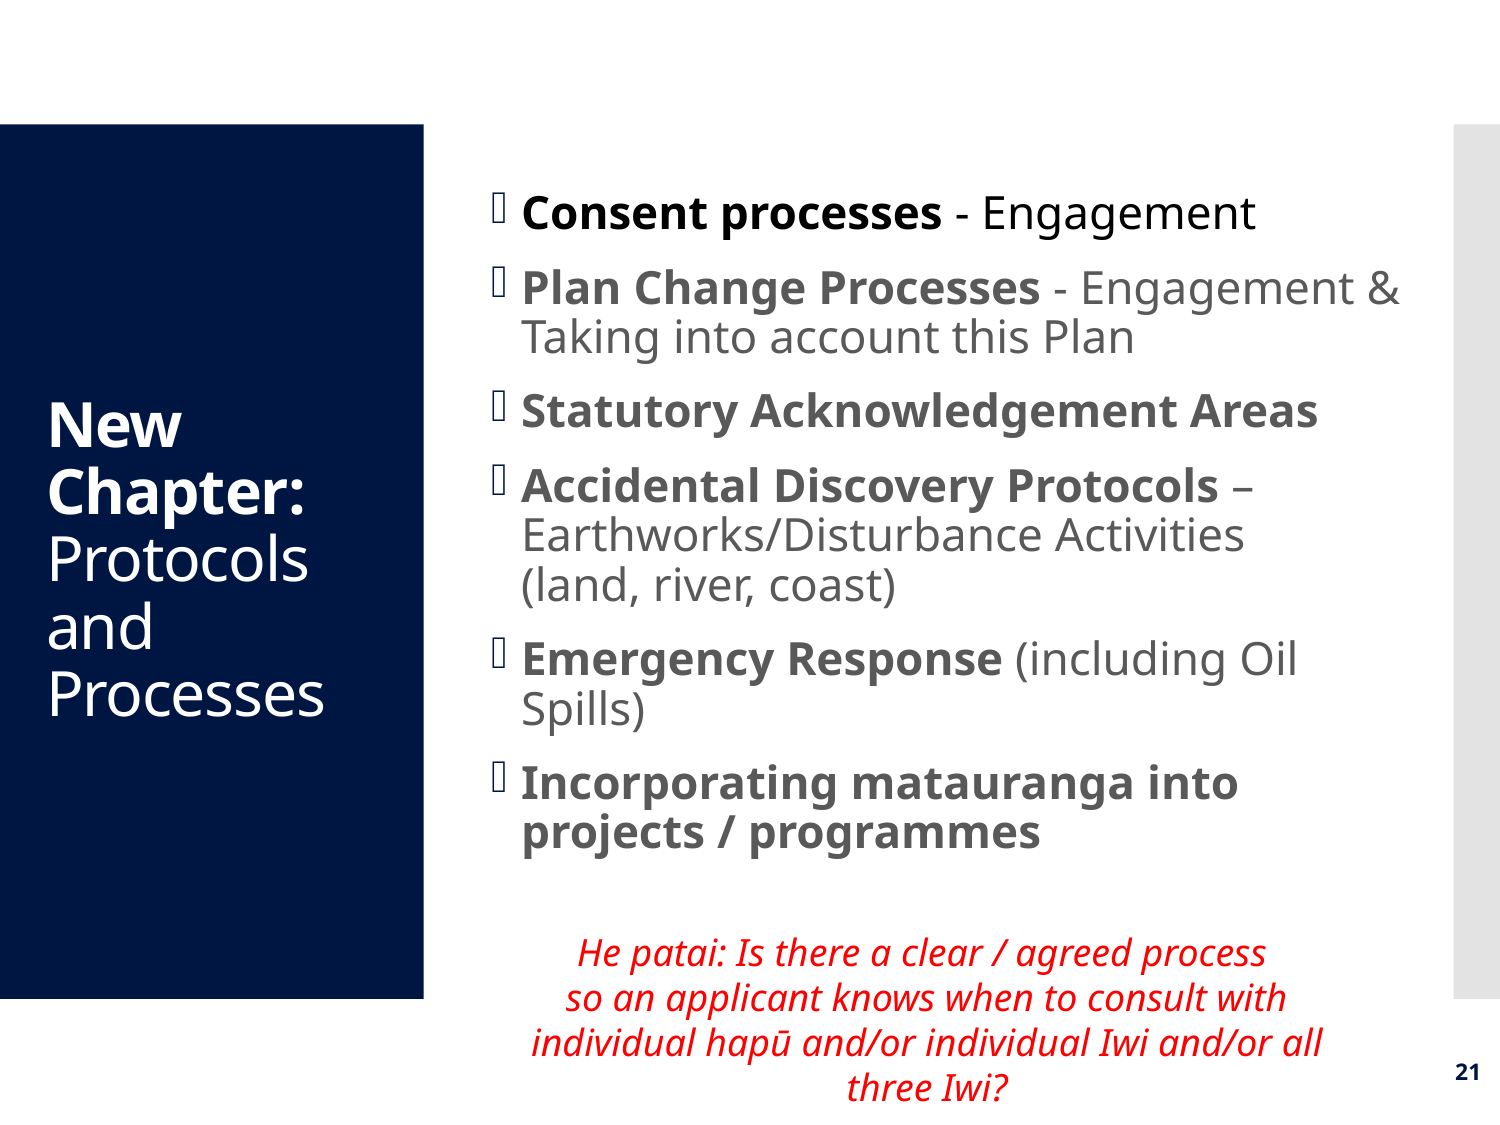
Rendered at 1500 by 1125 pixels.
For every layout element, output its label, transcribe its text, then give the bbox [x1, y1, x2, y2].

slide_number 21 [1365, 1042, 1497, 1103]
list Consent processes - Engagement Plan Change Processes - Engagement & Taking into account this Plan Statutory Acknowledgement Areas Accidental Discovery Protocols – Earthworks/Disturbance Activities (land, river, coast) Emergency Response (including Oil Spills) Incorporating matauranga into projects / programmes [476, 141, 1447, 982]
title New Chapter: Protocols and Processes [31, 184, 394, 940]
text_box He patai: Is there a clear / agreed process so an applicant knows when to consult with individual hapū and/or individual Iwi and/or all three Iwi? [490, 921, 1365, 1116]
